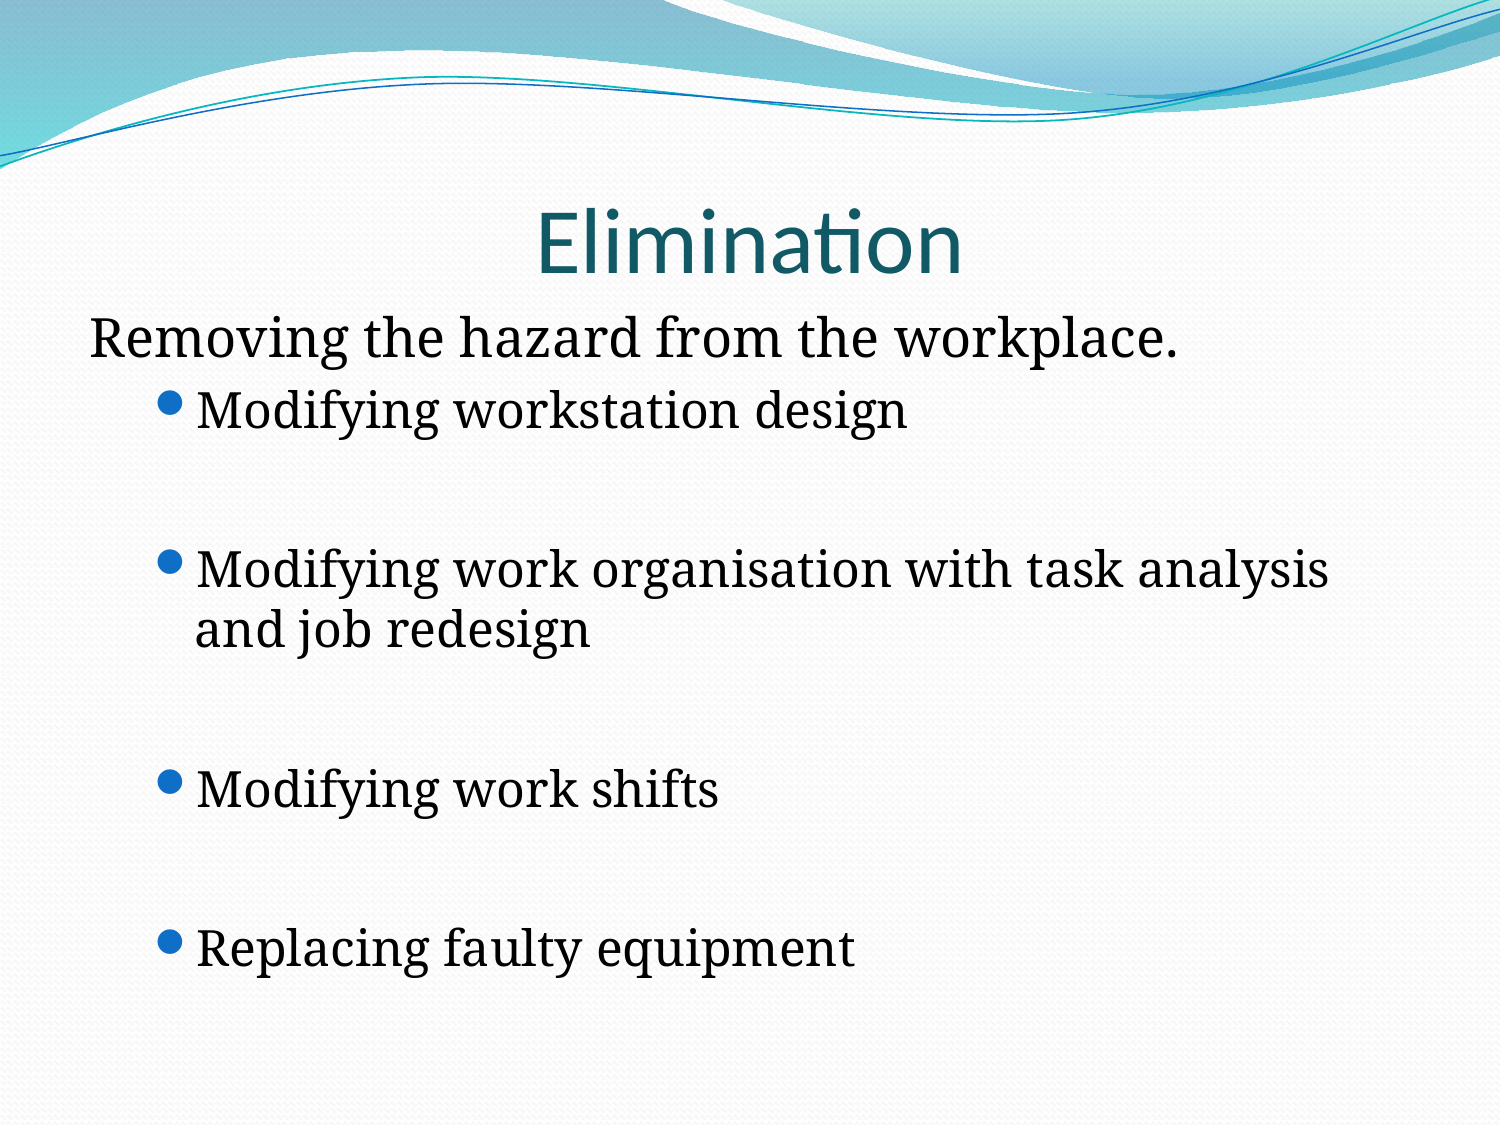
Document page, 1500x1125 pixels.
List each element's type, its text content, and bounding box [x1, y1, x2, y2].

list Elimination Removing the hazard from the workplace. Modifying workstation design Modifying work organisation with task analysis and job redesign Modifying work shifts Replacing faulty equipment [75, 172, 1425, 1038]
